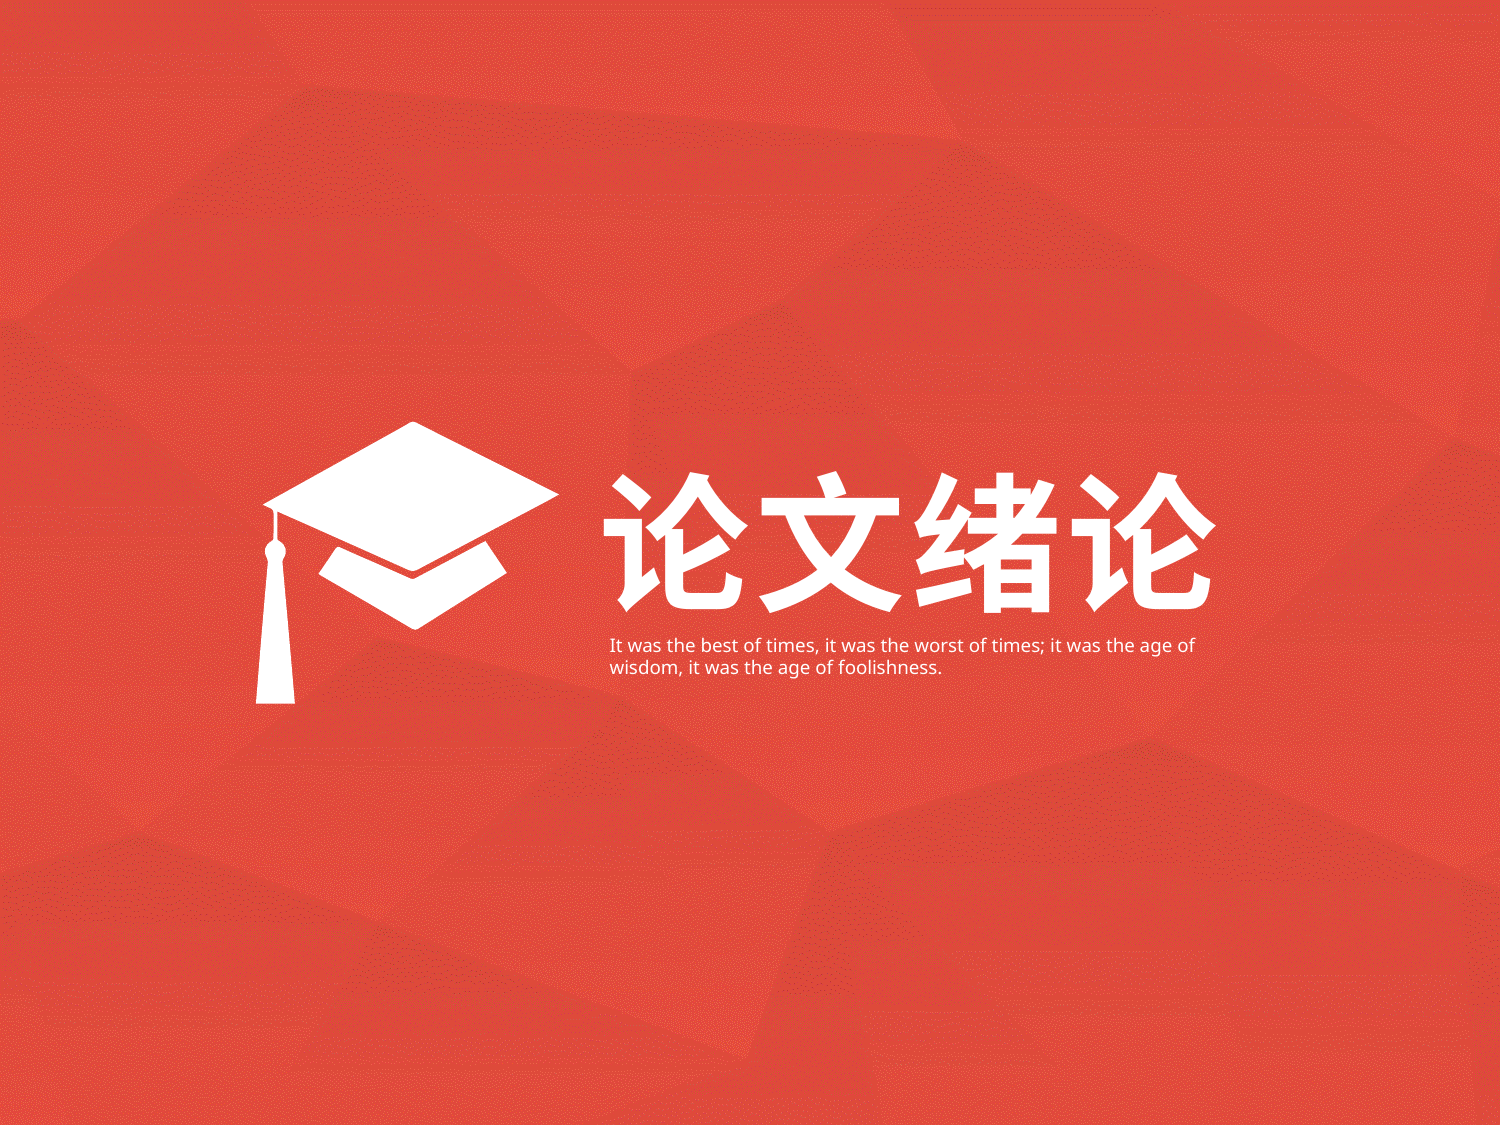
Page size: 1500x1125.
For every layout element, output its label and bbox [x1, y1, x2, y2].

text_box [255, 421, 1245, 704]
picture [0, 0, 1500, 1125]
